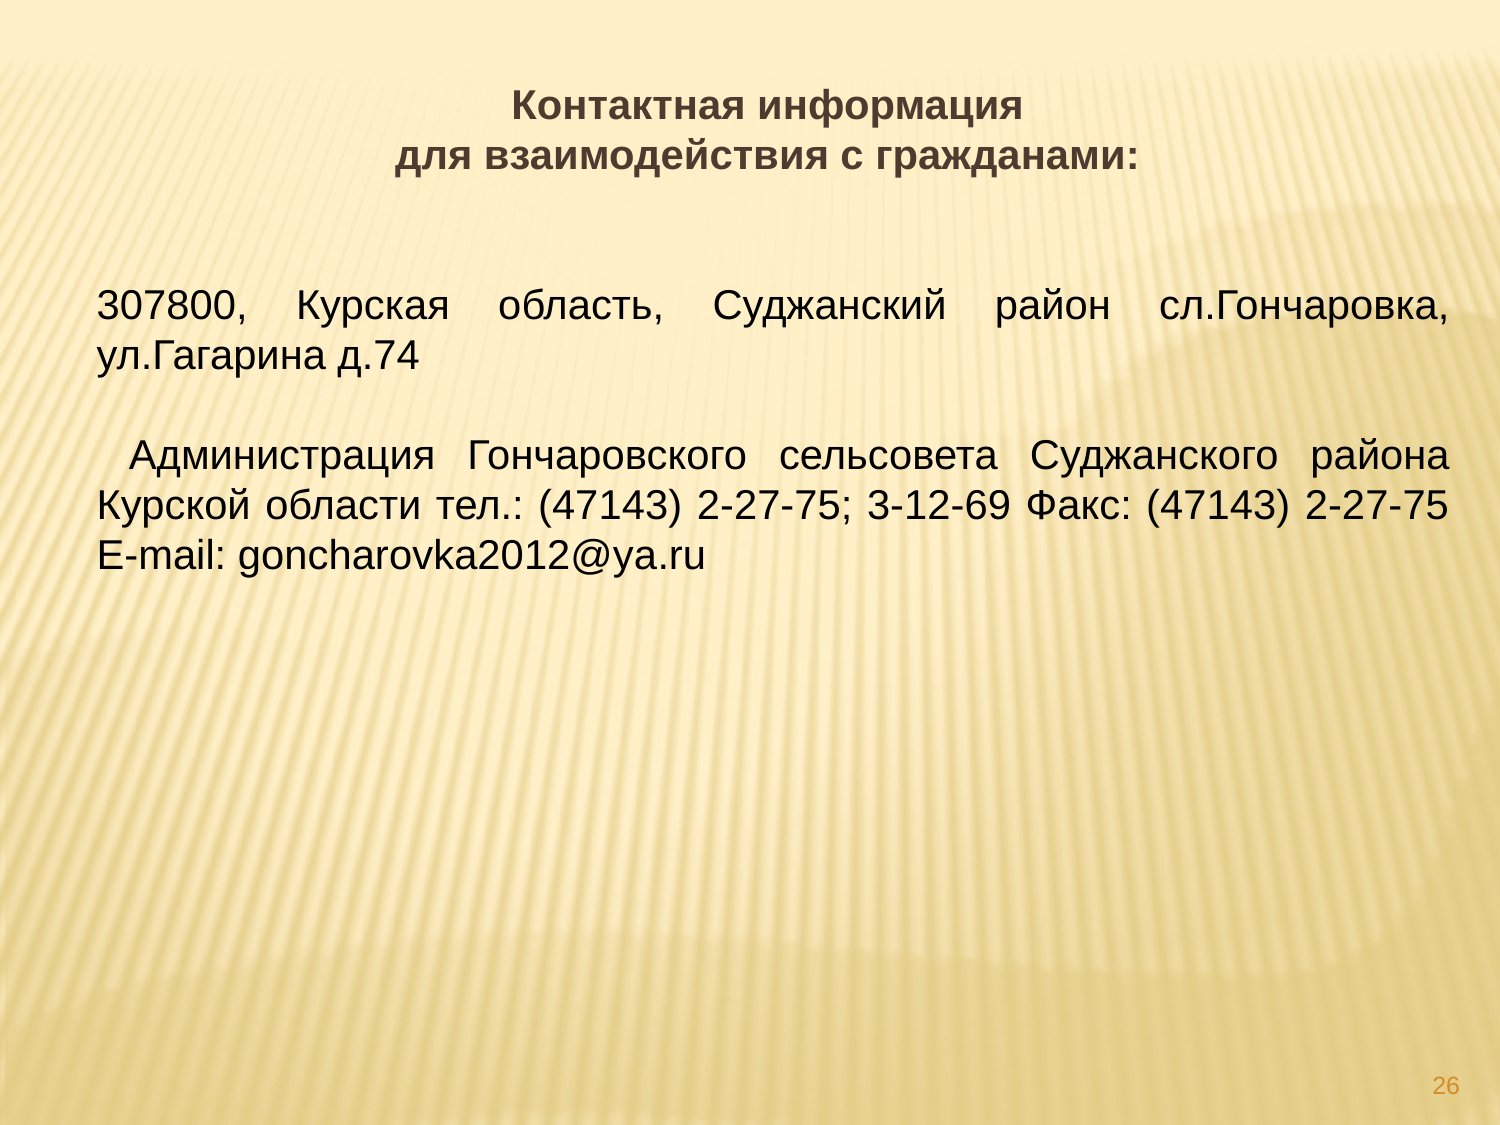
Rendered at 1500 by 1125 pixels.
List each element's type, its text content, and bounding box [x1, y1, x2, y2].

text_box Контактная информация для взаимодействия с гражданами: 307800, Курская область, Суджанский район сл.Гончаровка, ул.Гагарина д.74 Администрация Гончаровского сельсовета Суджанского района Курской области тел.: (47143) 2-27-75; 3-12-69 Факс: (47143) 2-27-75 Е-mail: goncharovka2012@ya.ru [81, 70, 1465, 736]
slide_number 26 [1350, 1062, 1475, 1103]
